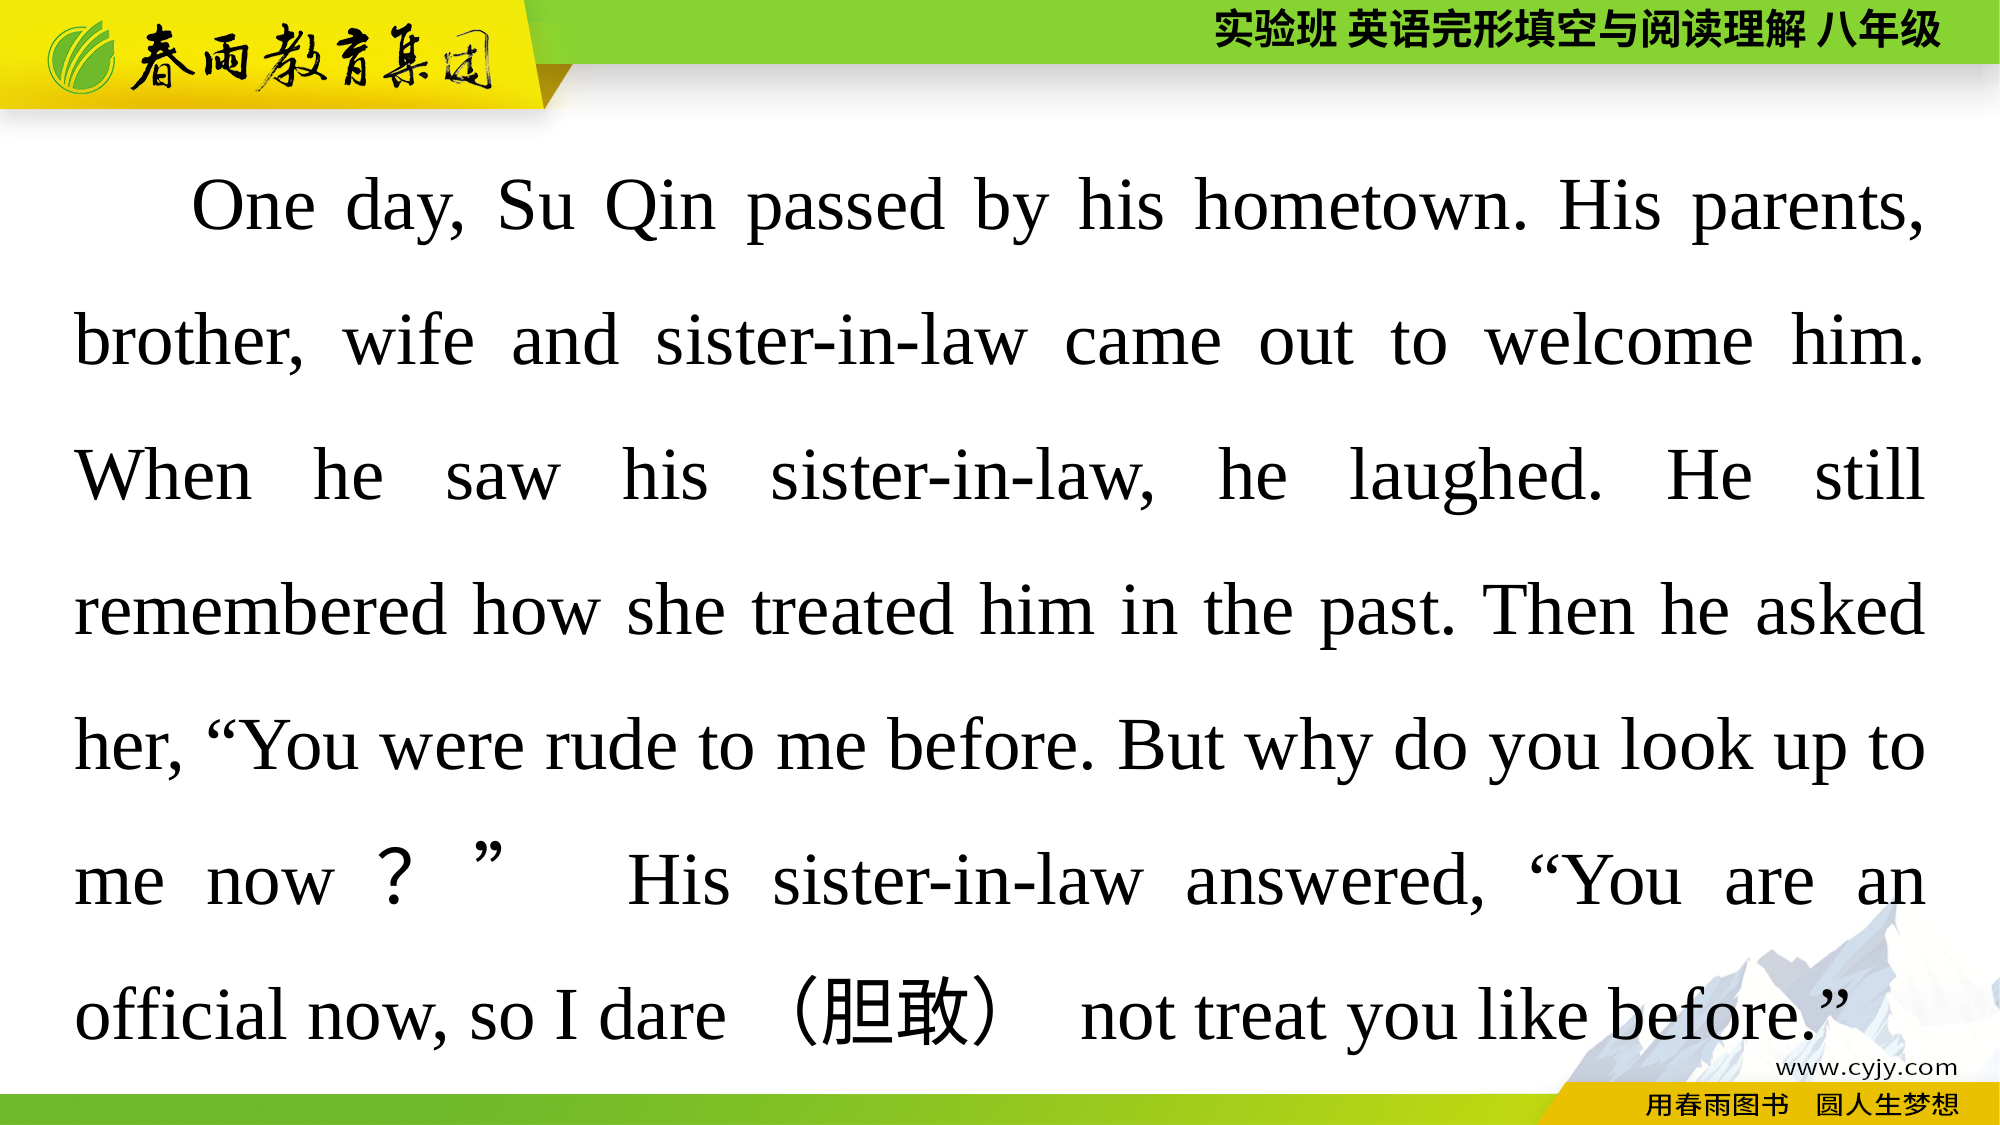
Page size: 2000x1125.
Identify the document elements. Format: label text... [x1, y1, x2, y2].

list One day, Su Qin passed by his hometown. His parents, brother, wife and sister-in-law came out to welcome him. When he saw his sister-in-law, he laughed. He still remembered how she treated him in the past. Then he asked her, “You were rude to me before. But why do you look up to me now？” His sister-in-law answered, “You are an official now, so I dare（胆敢） not treat you like before.” [59, 101, 1944, 1072]
picture [0, 0, 2000, 1125]
